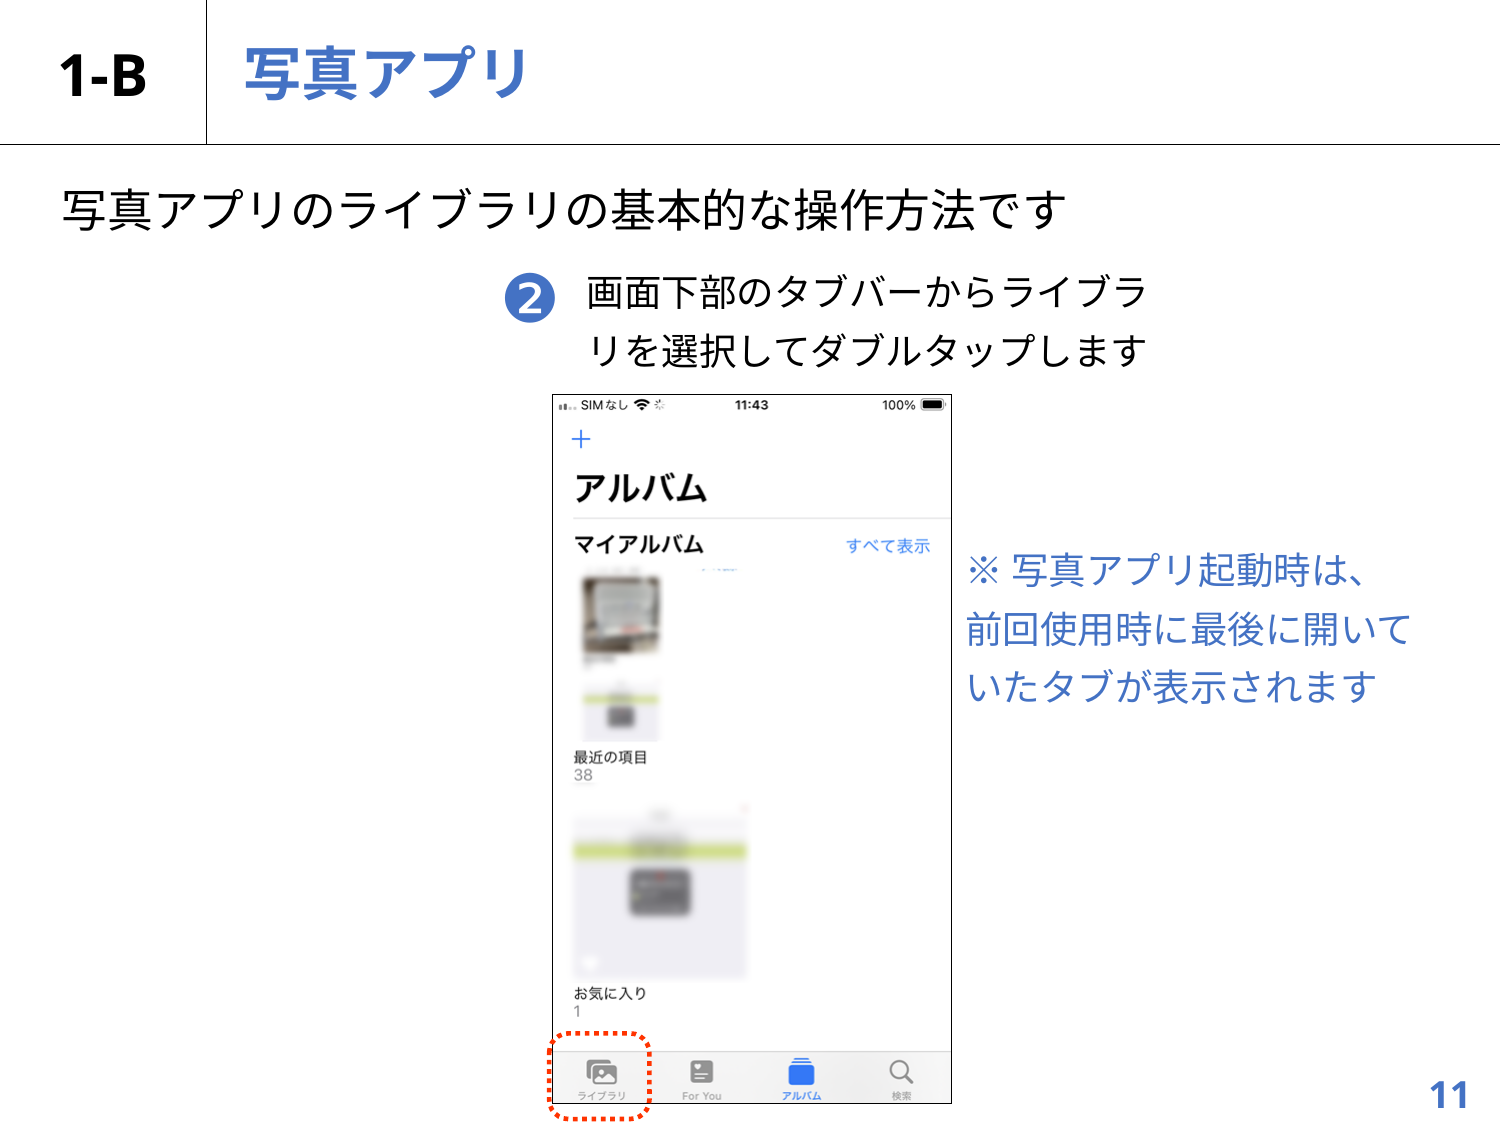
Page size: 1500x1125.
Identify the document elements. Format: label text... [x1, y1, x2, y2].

text_box [548, 1042, 650, 1121]
text_box 写真アプリのライブラリの基本的な操作方法です [46, 180, 1422, 274]
text_box 画面下部のタブバーからライブラリを選択してダブルタップします [571, 248, 1186, 381]
text_box ❷ [486, 248, 563, 343]
text_box 11 [1399, 1063, 1500, 1123]
text_box ※写真アプリ起動時は、 前回使用時に最後に開いて いたタブが表示されます [952, 526, 1472, 717]
picture [552, 394, 952, 1104]
title 写真アプリ [228, 36, 1472, 116]
text_box 1-B [0, 0, 207, 147]
